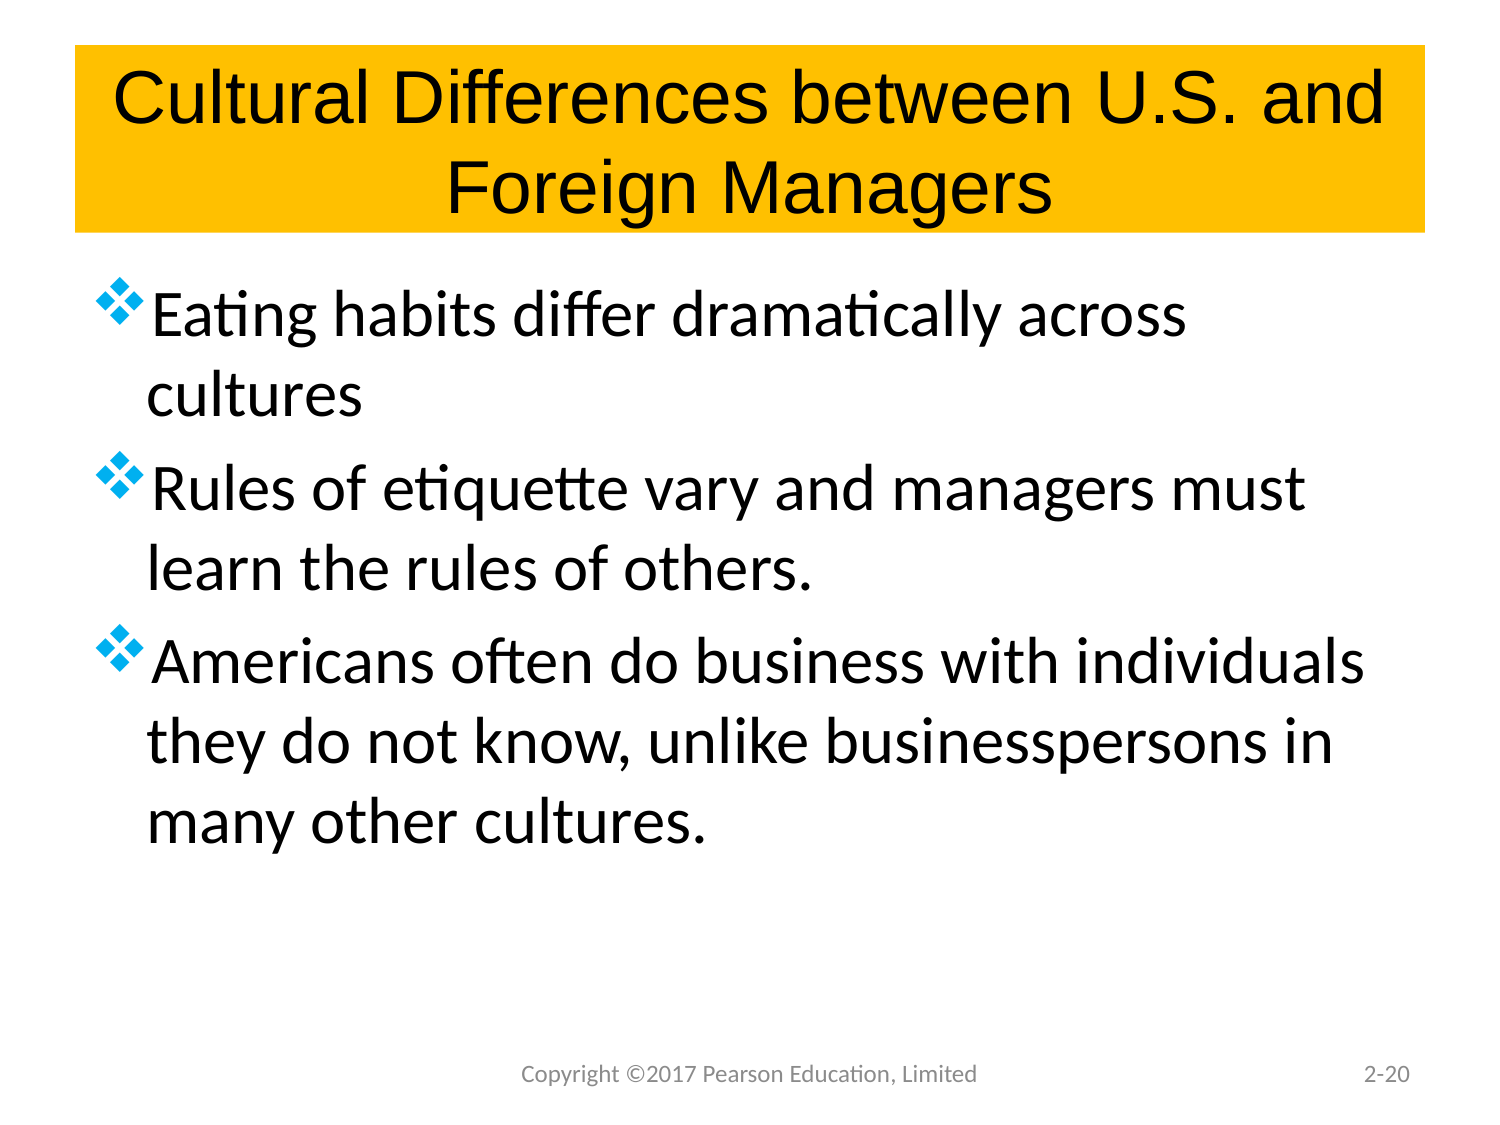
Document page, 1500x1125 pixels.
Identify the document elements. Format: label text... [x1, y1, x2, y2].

list Eating habits differ dramatically across cultures Rules of etiquette vary and managers must learn the rules of others. Americans often do business with individuals they do not know, unlike businesspersons in many other cultures. [75, 262, 1425, 1005]
title Cultural Differences between U.S. and Foreign Managers [75, 45, 1425, 233]
slide_number 2-20 [1074, 1042, 1425, 1103]
footer Copyright ©2017 Pearson Education, Limited [500, 1042, 1000, 1103]
